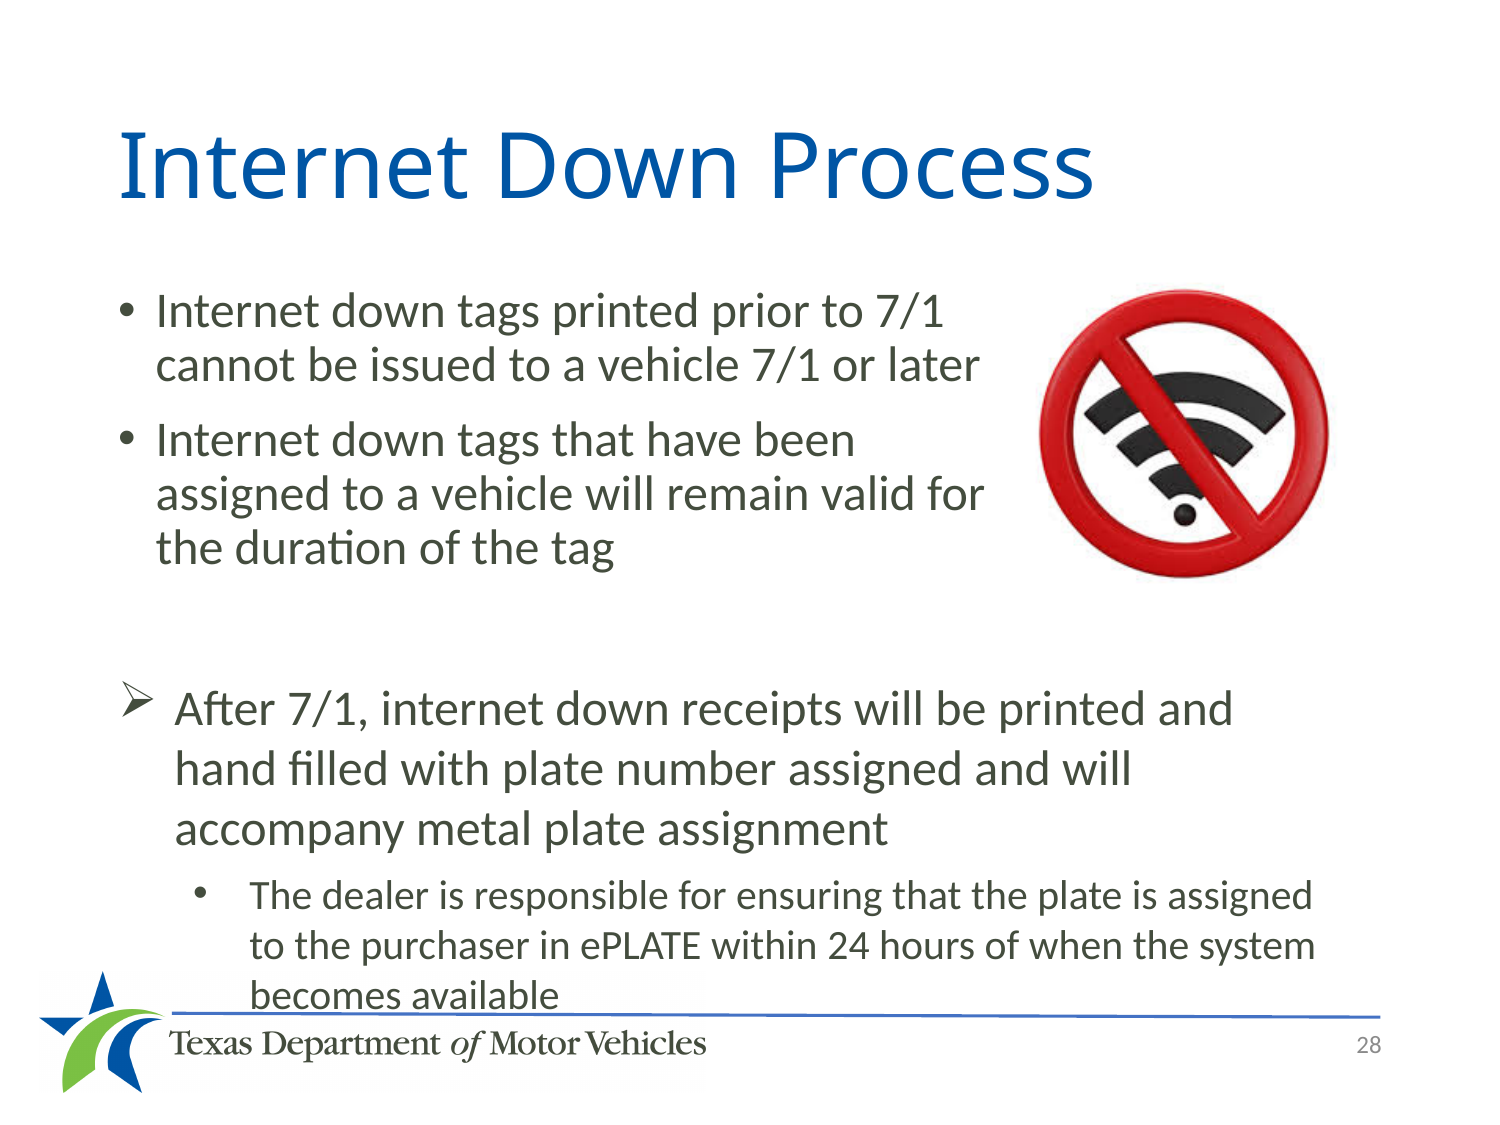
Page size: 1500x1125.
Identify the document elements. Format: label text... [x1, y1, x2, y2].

picture [1011, 258, 1364, 610]
list Internet down tags printed prior to 7/1 cannot be issued to a vehicle 7/1 or later Internet down tags that have been assigned to a vehicle will remain valid for the duration of the tag [103, 277, 1012, 655]
slide_number 28 [1059, 1013, 1397, 1074]
picture [39, 971, 706, 1093]
title Internet Down Process [103, 59, 1397, 278]
text_box After 7/1, internet down receipts will be printed and hand filled with plate number assigned and will accompany metal plate assignment The dealer is responsible for ensuring that the plate is assigned to the purchaser in ePLATE within 24 hours of when the system becomes available [103, 667, 1364, 1026]
